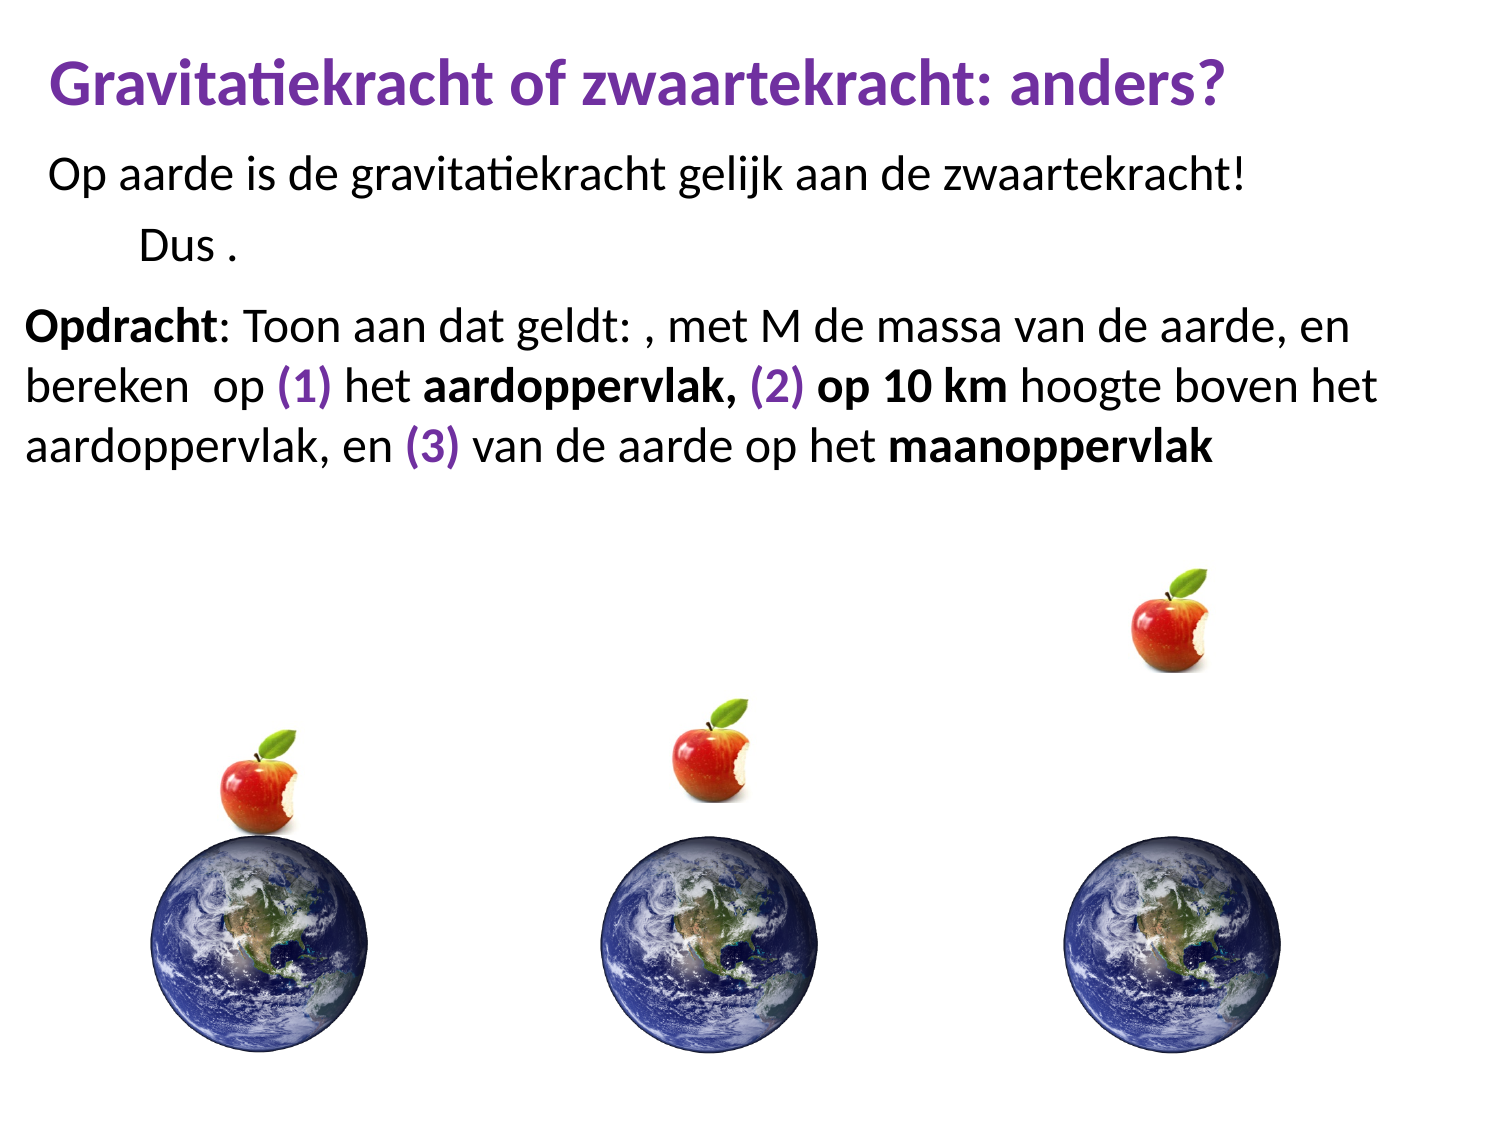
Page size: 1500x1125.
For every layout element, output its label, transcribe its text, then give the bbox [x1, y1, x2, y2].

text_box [136, 560, 1294, 1066]
text_box Op aarde is de gravitatiekracht gelijk aan de zwaartekracht! [32, 132, 1435, 229]
text_box [32, 544, 1398, 1082]
title Gravitatiekracht of zwaartekracht: anders? [34, 29, 1433, 128]
